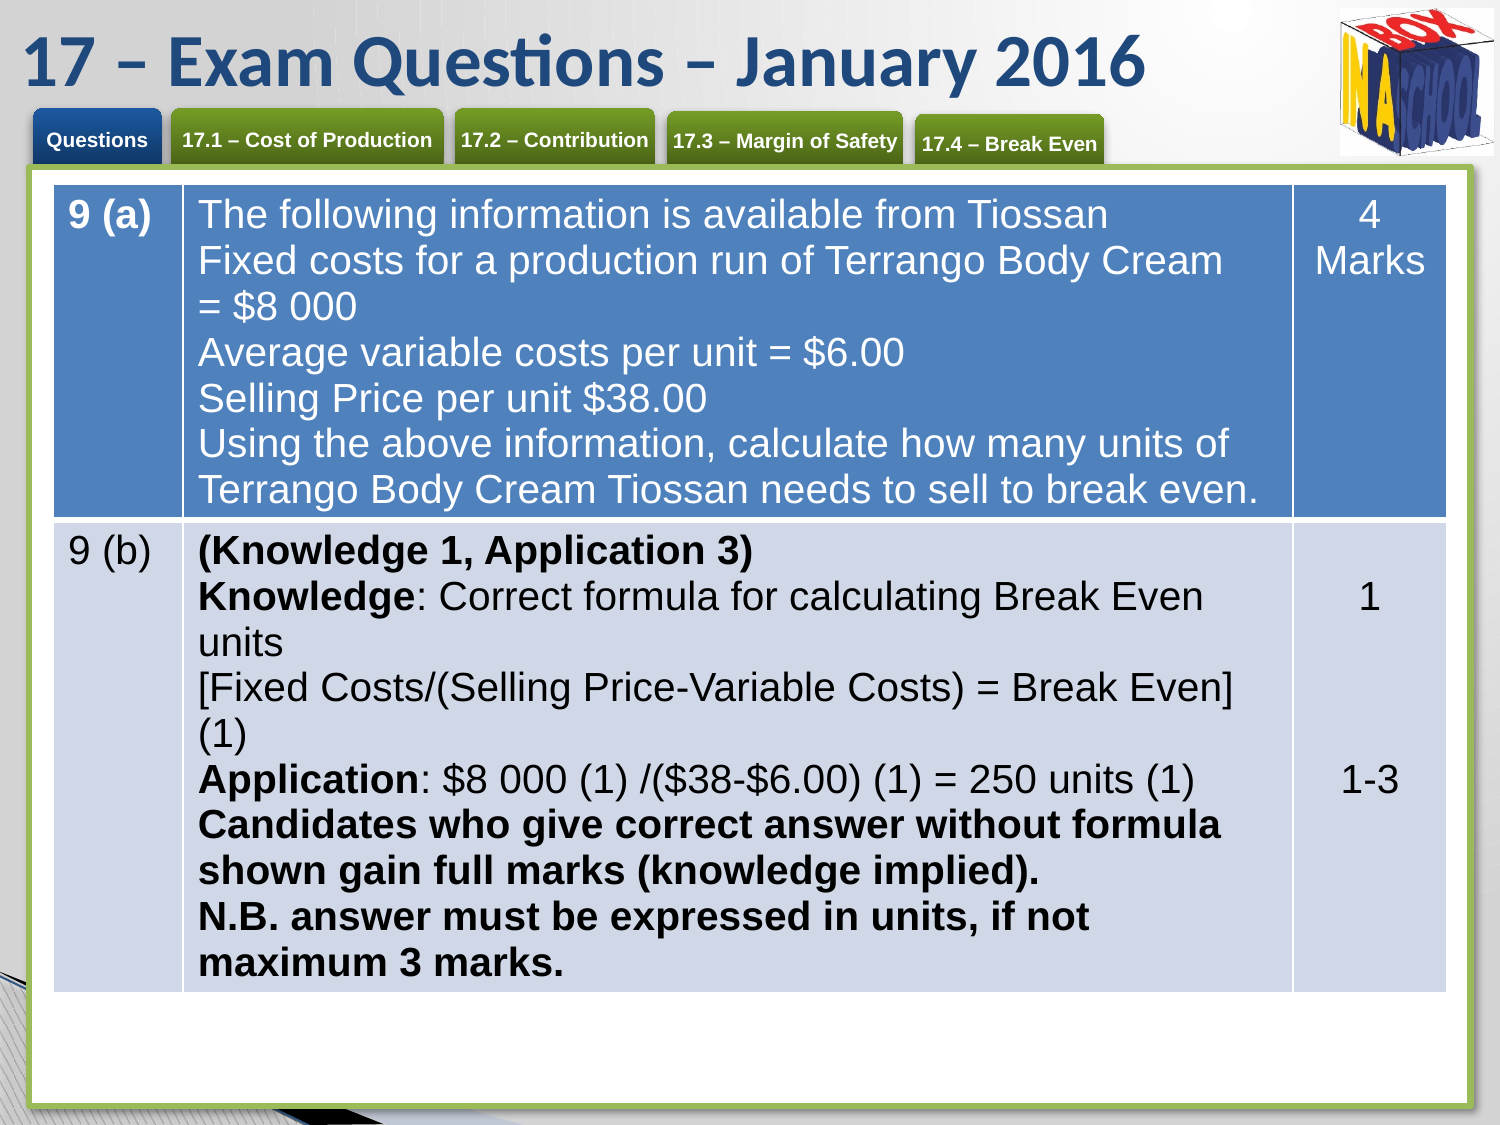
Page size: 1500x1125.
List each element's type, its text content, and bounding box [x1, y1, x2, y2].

table_cell 1 1-3 [1294, 523, 1446, 992]
table_cell (Knowledge 1, Application 3) Knowledge: Correct formula for calculating Break Even units [Fixed Costs/(Selling Price-Variable Costs) = Break Even](1) Application: $8 000 (1) /($38-$6.00) (1) = 250 units (1) Candidates who give correct answer without formula shown gain full marks (knowledge implied). N.B. answer must be expressed in units, if not maximum 3 marks. [184, 523, 1292, 992]
table_header 4 Marks [1294, 185, 1446, 517]
picture [281, 1114, 303, 1125]
title 17 – Exam Questions – January 2016 [5, 11, 1270, 102]
table_cell 9 (b) [54, 523, 182, 992]
table_header The following information is available from Tiossan Fixed costs for a production run of Terrango Body Cream = $8 000 Average variable costs per unit = $6.00 Selling Price per unit $38.00 Using the above information, calculate how many units of Terrango Body Cream Tiossan needs to sell to break even. [184, 185, 1292, 517]
picture [1340, 8, 1495, 156]
table_header 9 (a) [54, 185, 182, 517]
